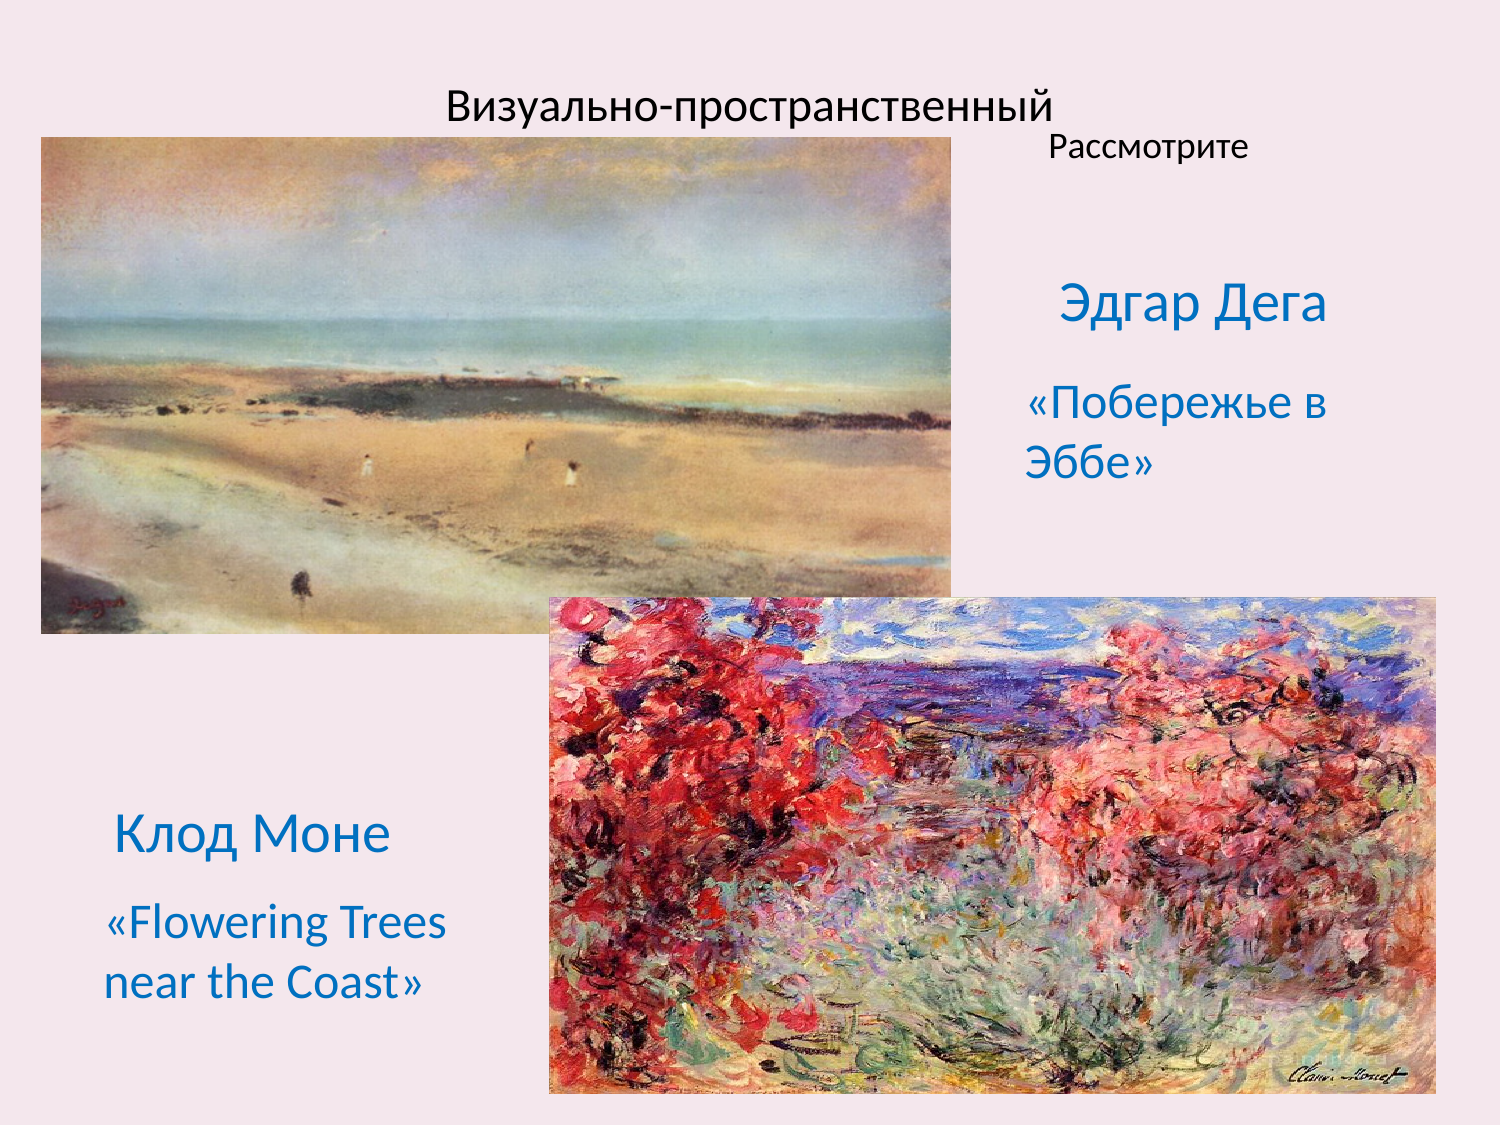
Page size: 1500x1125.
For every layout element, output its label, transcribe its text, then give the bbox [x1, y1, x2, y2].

text_box Клод Моне [100, 786, 502, 872]
text_box «Flowering Trees near the Coast» [88, 881, 538, 1017]
text_box Рассмотрите [1033, 113, 1447, 174]
text_box Эдгар Дега [1045, 255, 1365, 341]
title Визуально-пространственный [112, 66, 1388, 197]
text_box «Побережье в Эббе» [1009, 361, 1471, 497]
picture [40, 136, 1436, 1095]
